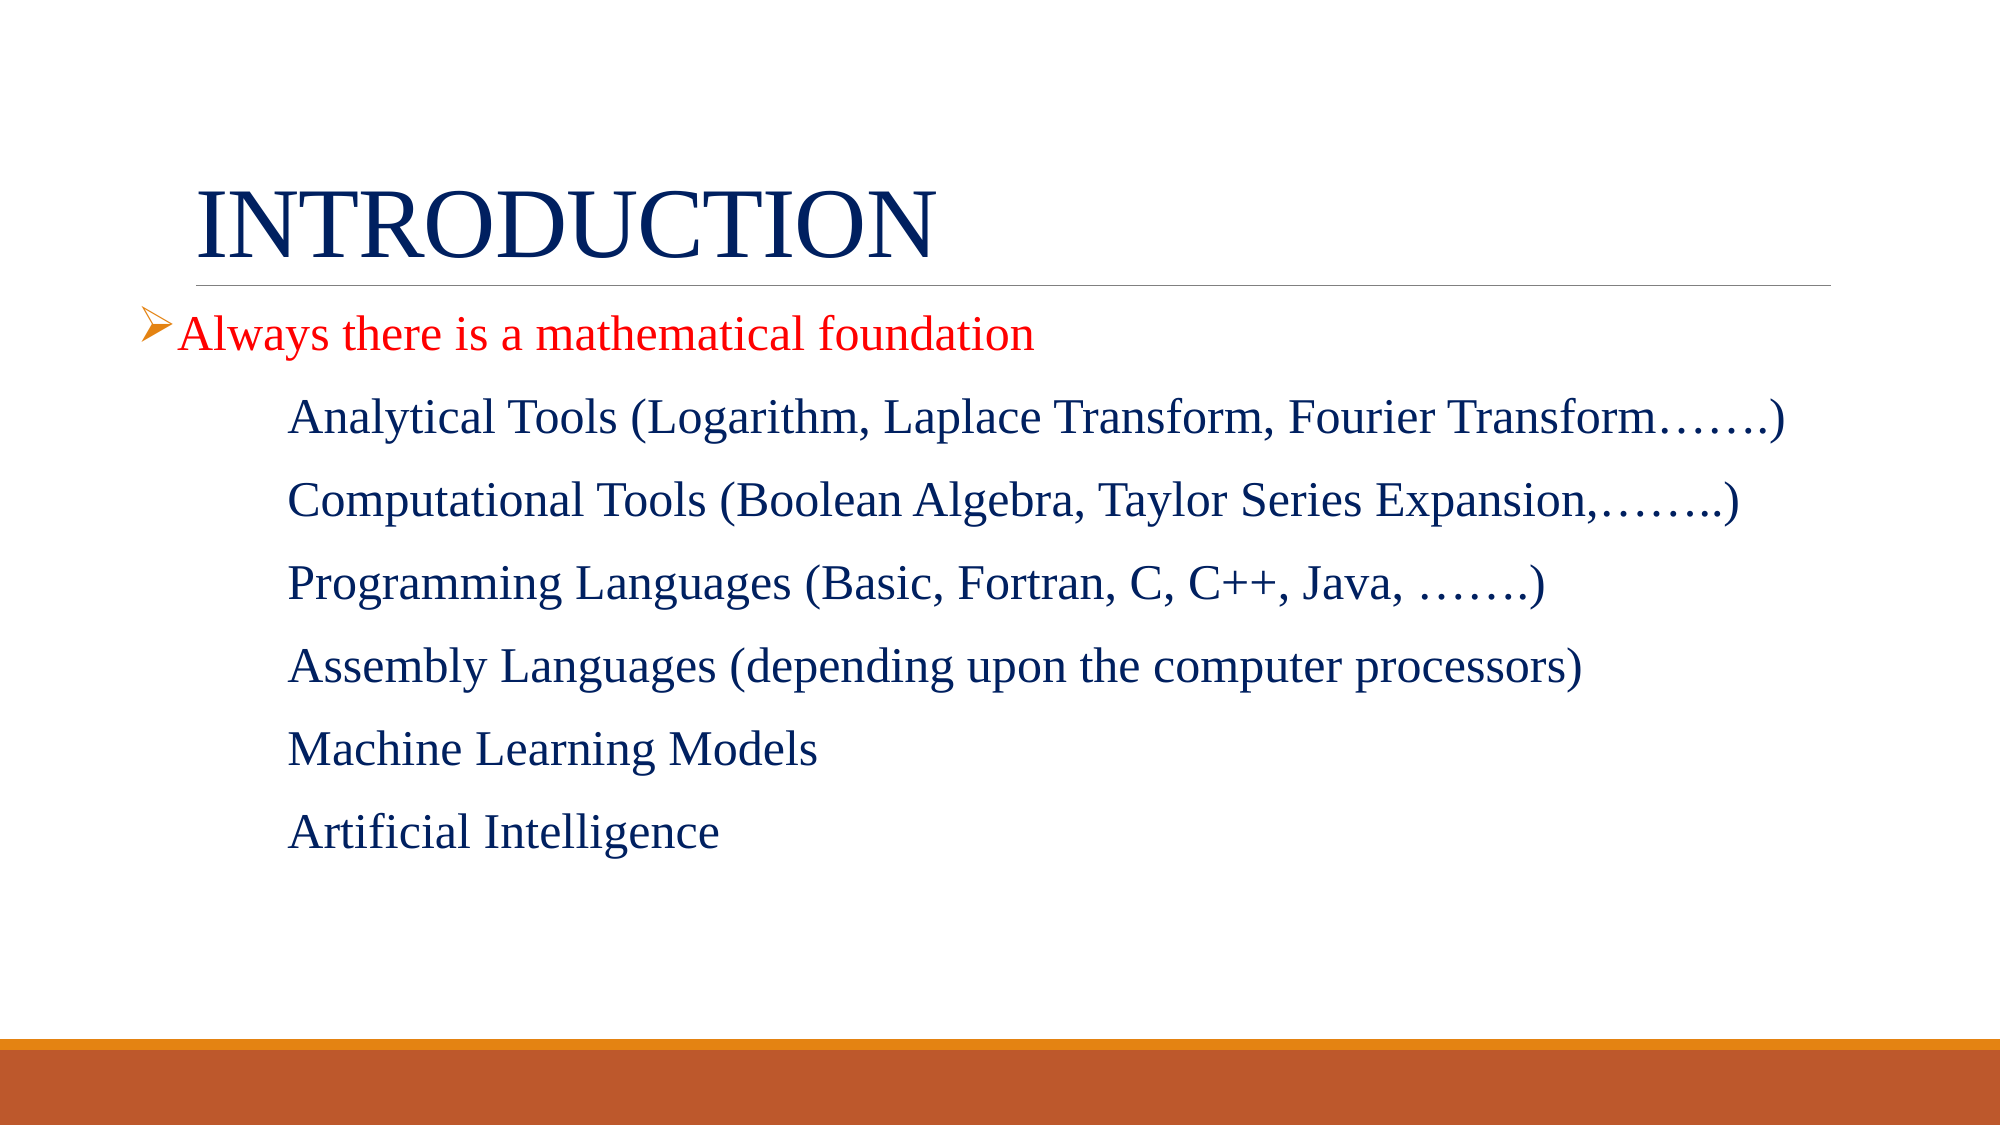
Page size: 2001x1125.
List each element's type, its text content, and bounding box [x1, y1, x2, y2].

title INTRODUCTION [180, 47, 1830, 285]
text_box Always there is a mathematical foundation Analytical Tools (Logarithm, Laplace Transform, Fourier Transform…….) Computational Tools (Boolean Algebra, Taylor Series Expansion,……..) Programming Languages (Basic, Fortran, C, C++, Java, …….) Assembly Languages (depending upon the computer processors) Machine Learning Models Artificial Intelligence [137, 299, 1863, 1046]
